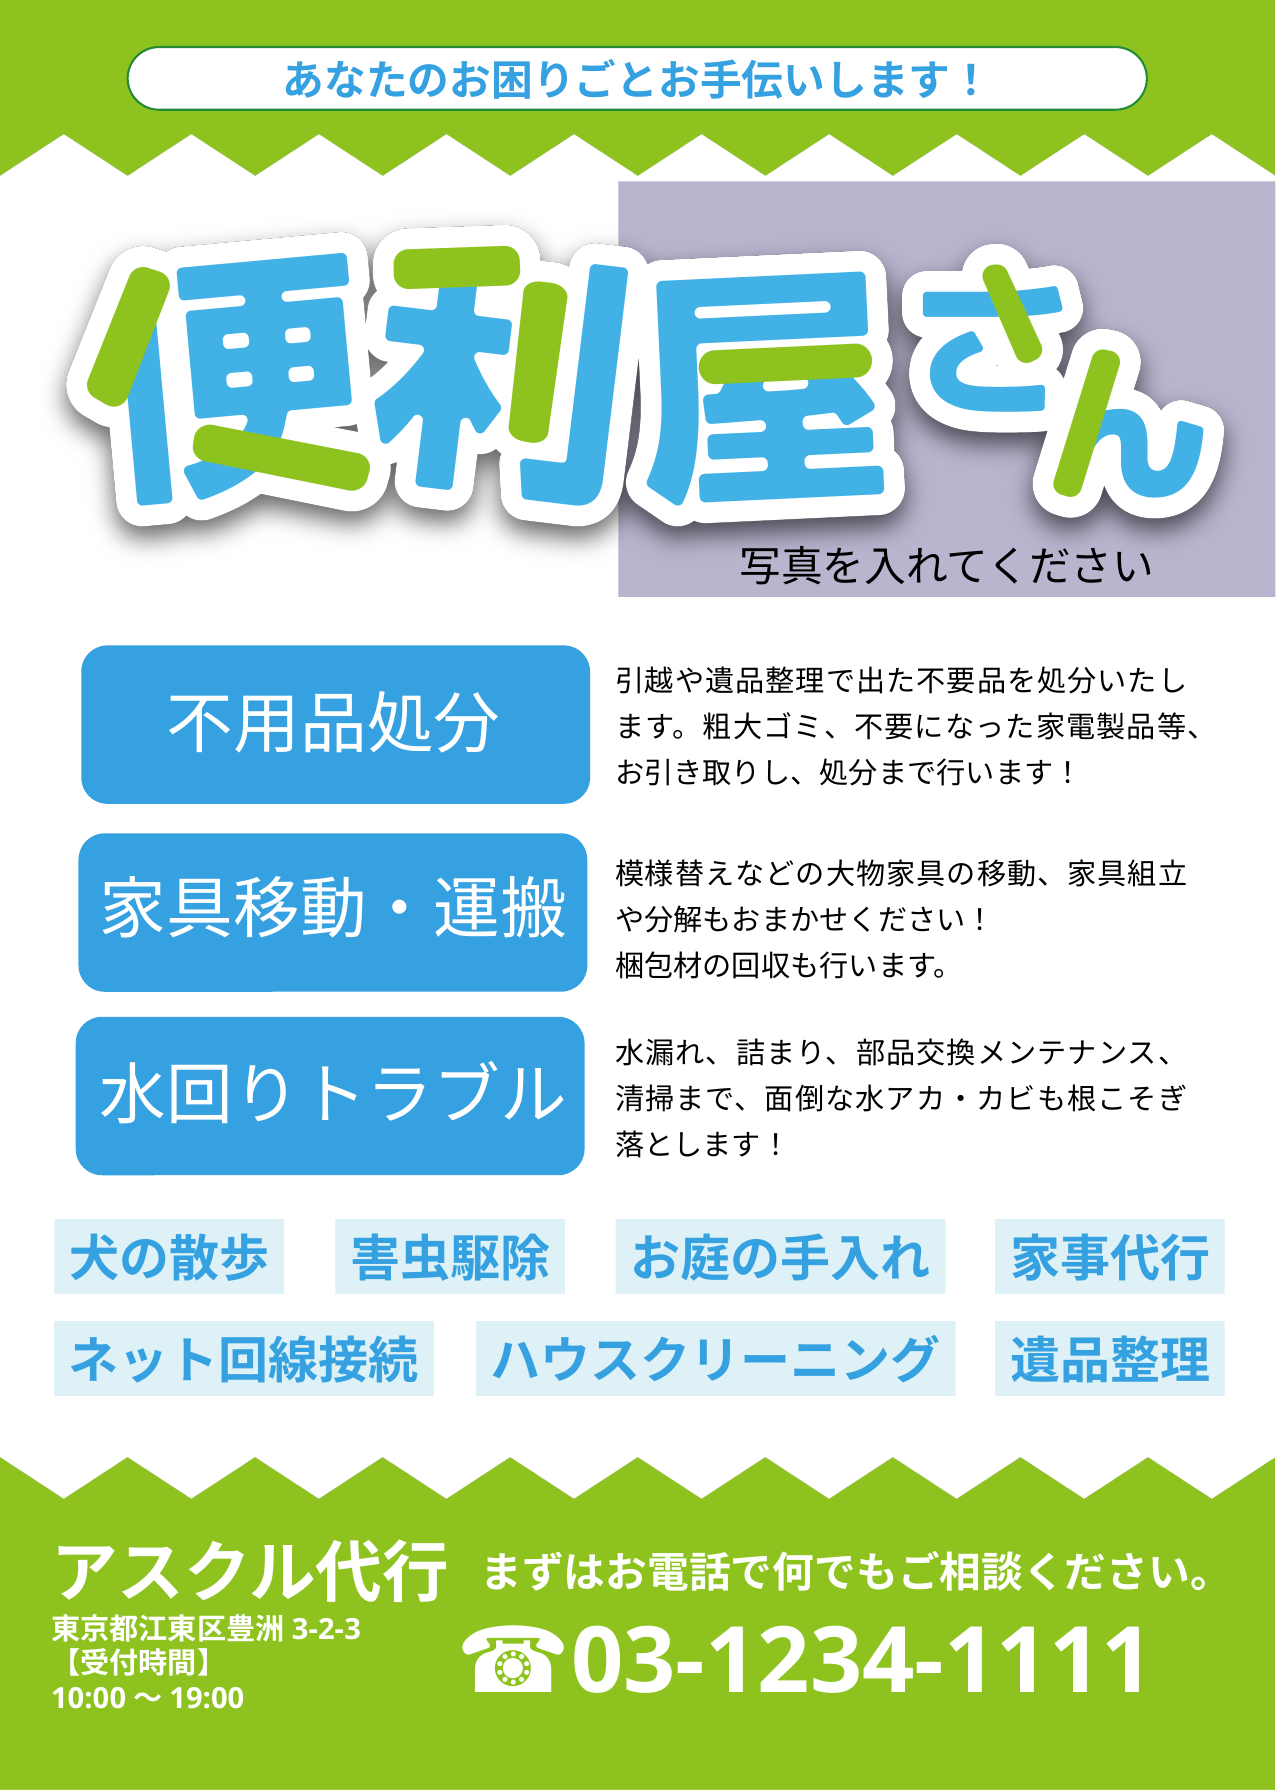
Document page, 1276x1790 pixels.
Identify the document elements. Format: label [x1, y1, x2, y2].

text_box [74, 833, 594, 992]
picture [0, 0, 1275, 1790]
text_box [74, 645, 594, 804]
text_box [74, 1016, 594, 1176]
